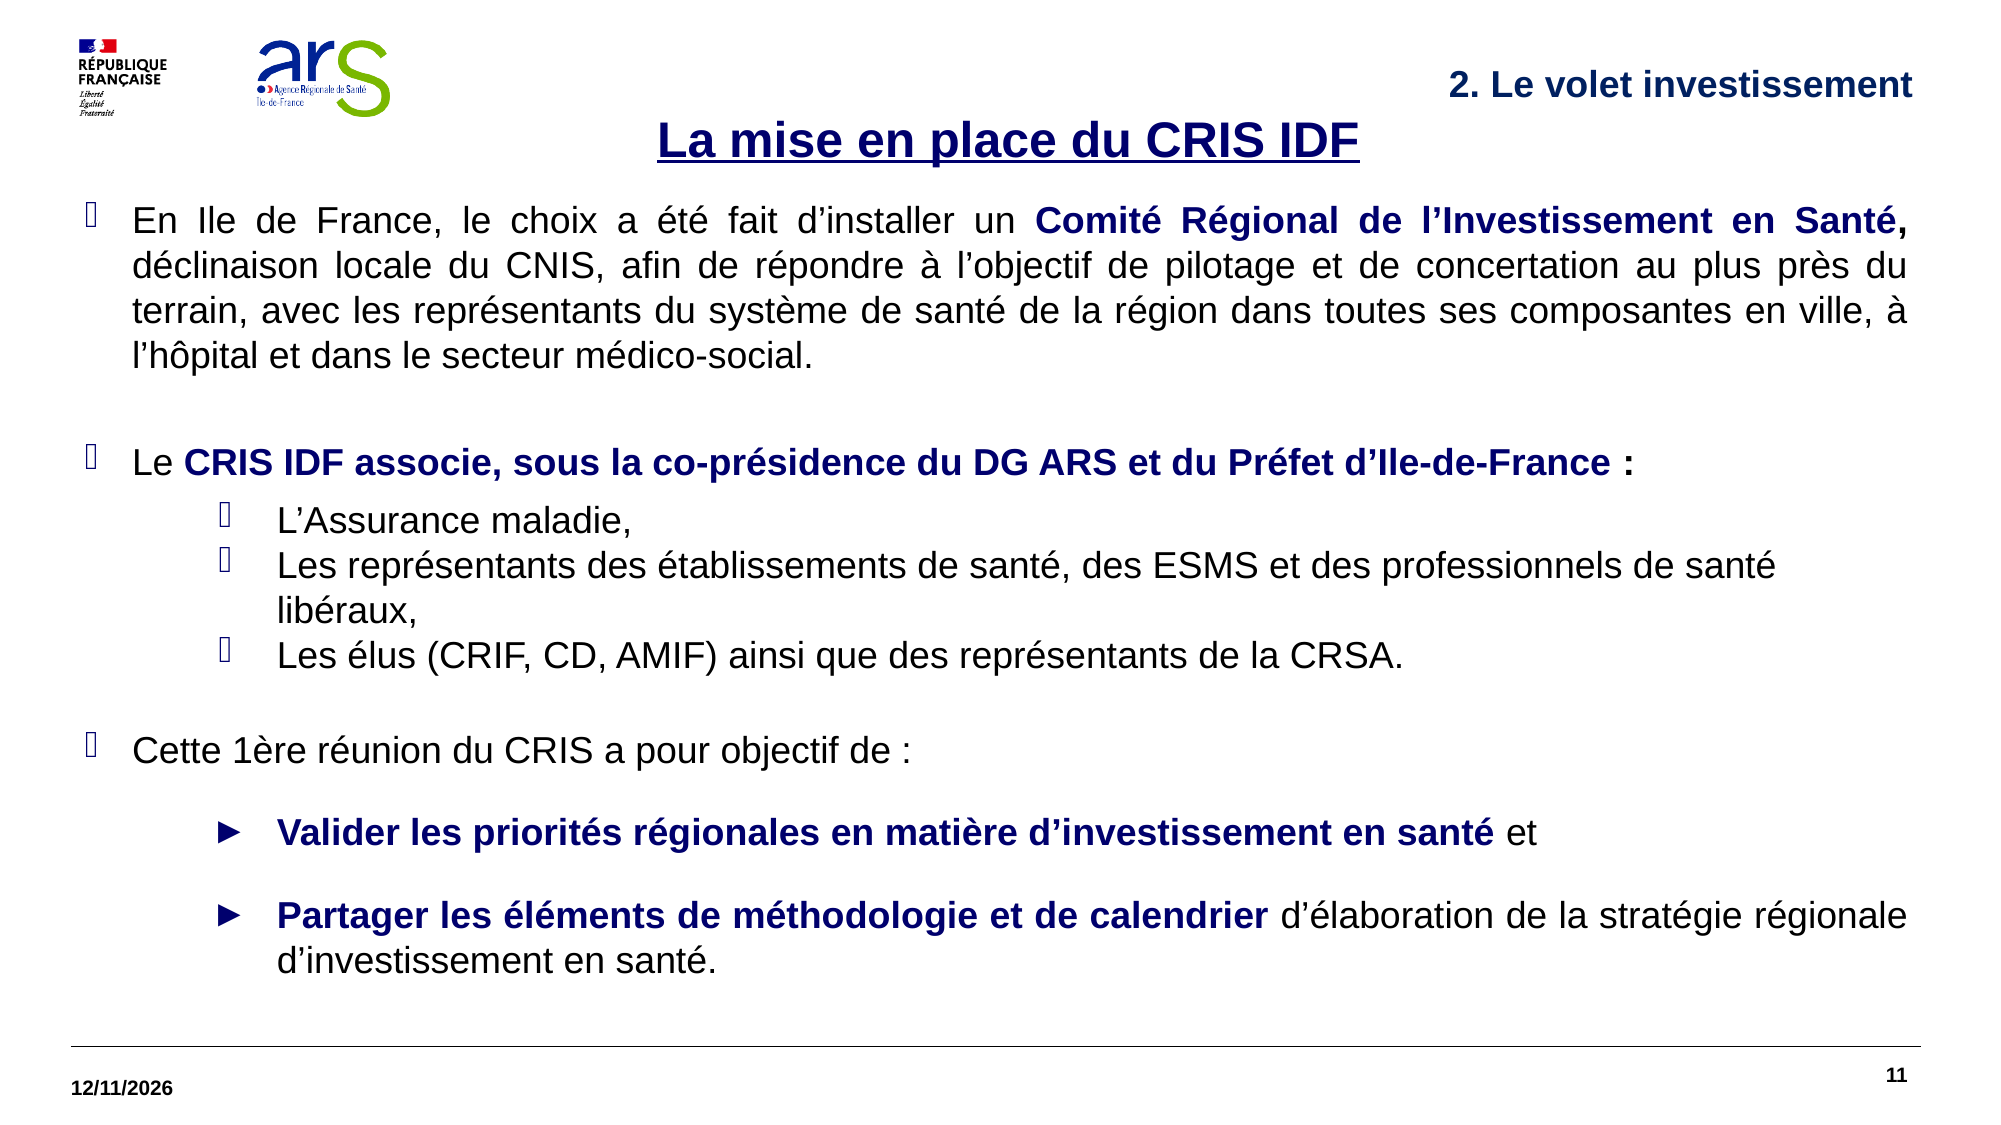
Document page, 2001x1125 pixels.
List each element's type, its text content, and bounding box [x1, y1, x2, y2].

footer 2. Le volet investissement [627, 42, 1914, 122]
title La mise en place du CRIS IDF [0, 78, 1375, 205]
list En Ile de France, le choix a été fait d’installer un Comité Régional de l’Investissement en Santé, déclinaison locale du CNIS, afin de répondre à l’objectif de pilotage et de concertation au plus près du terrain, avec les représentants du système de santé de la région dans toutes ses composantes en ville, à l’hôpital et dans le secteur médico-social. Le CRIS IDF associe, sous la co-présidence du DG ARS et du Préfet d’Ile-de-France : L’Assurance maladie, Les représentants des établissements de santé, des ESMS et des professionnels de santé libéraux, Les élus (CRIF, CD, AMIF) ainsi que des représentants de la CRSA. Cette 1ère réunion du CRIS a pour objectif de : Valider les priorités régionales en matière d’investissement en santé et Partager les éléments de méthodologie et de calendrier d’élaboration de la stratégie régionale d’investissement en santé. [70, 195, 1908, 1074]
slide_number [70, 1074, 336, 1125]
picture [256, 40, 390, 78]
slide_number 11 [1612, 1074, 1908, 1114]
picture [63, 23, 182, 78]
